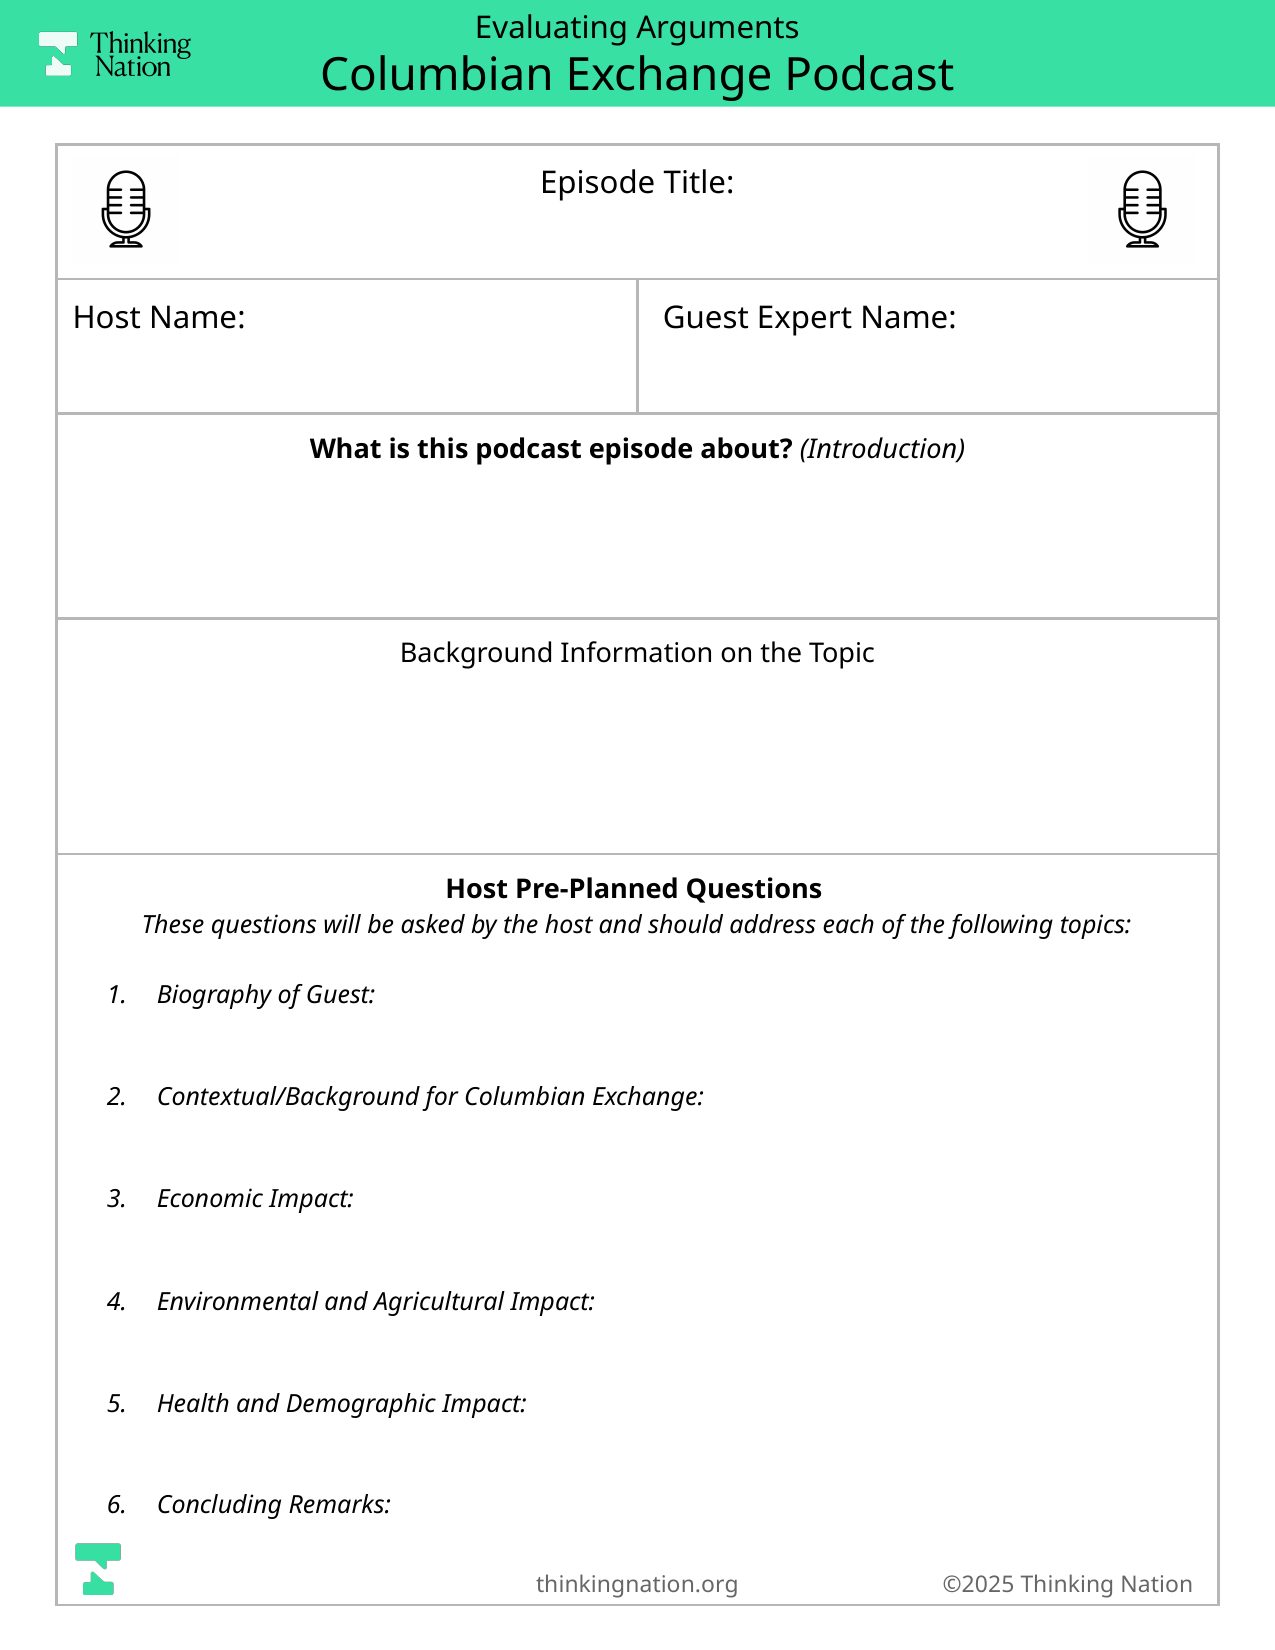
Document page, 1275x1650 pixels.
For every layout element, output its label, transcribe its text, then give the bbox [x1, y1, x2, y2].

table_cell What is this podcast episode about? (Introduction) [58, 415, 1217, 617]
table_cell Background Information on the Topic [58, 620, 1217, 853]
text_box Evaluating Arguments Columbian Exchange Podcast [0, 0, 1275, 107]
table_cell Guest Expert Name: [639, 280, 1217, 412]
picture [1088, 155, 1197, 263]
table_cell Host Pre-Planned Questions These questions will be asked by the host and should address each of the following topics: Biography of Guest: Contextual/Background for Columbian Exchange: Economic Impact: Environmental and Agricultural Impact: Health and Demographic Impact: Concluding Remarks: [58, 855, 1217, 1604]
picture [72, 155, 180, 263]
table_header Episode Title: [58, 146, 1217, 278]
picture [22, 17, 196, 90]
picture [62, 1533, 134, 1605]
table_cell Host Name: [58, 280, 636, 412]
